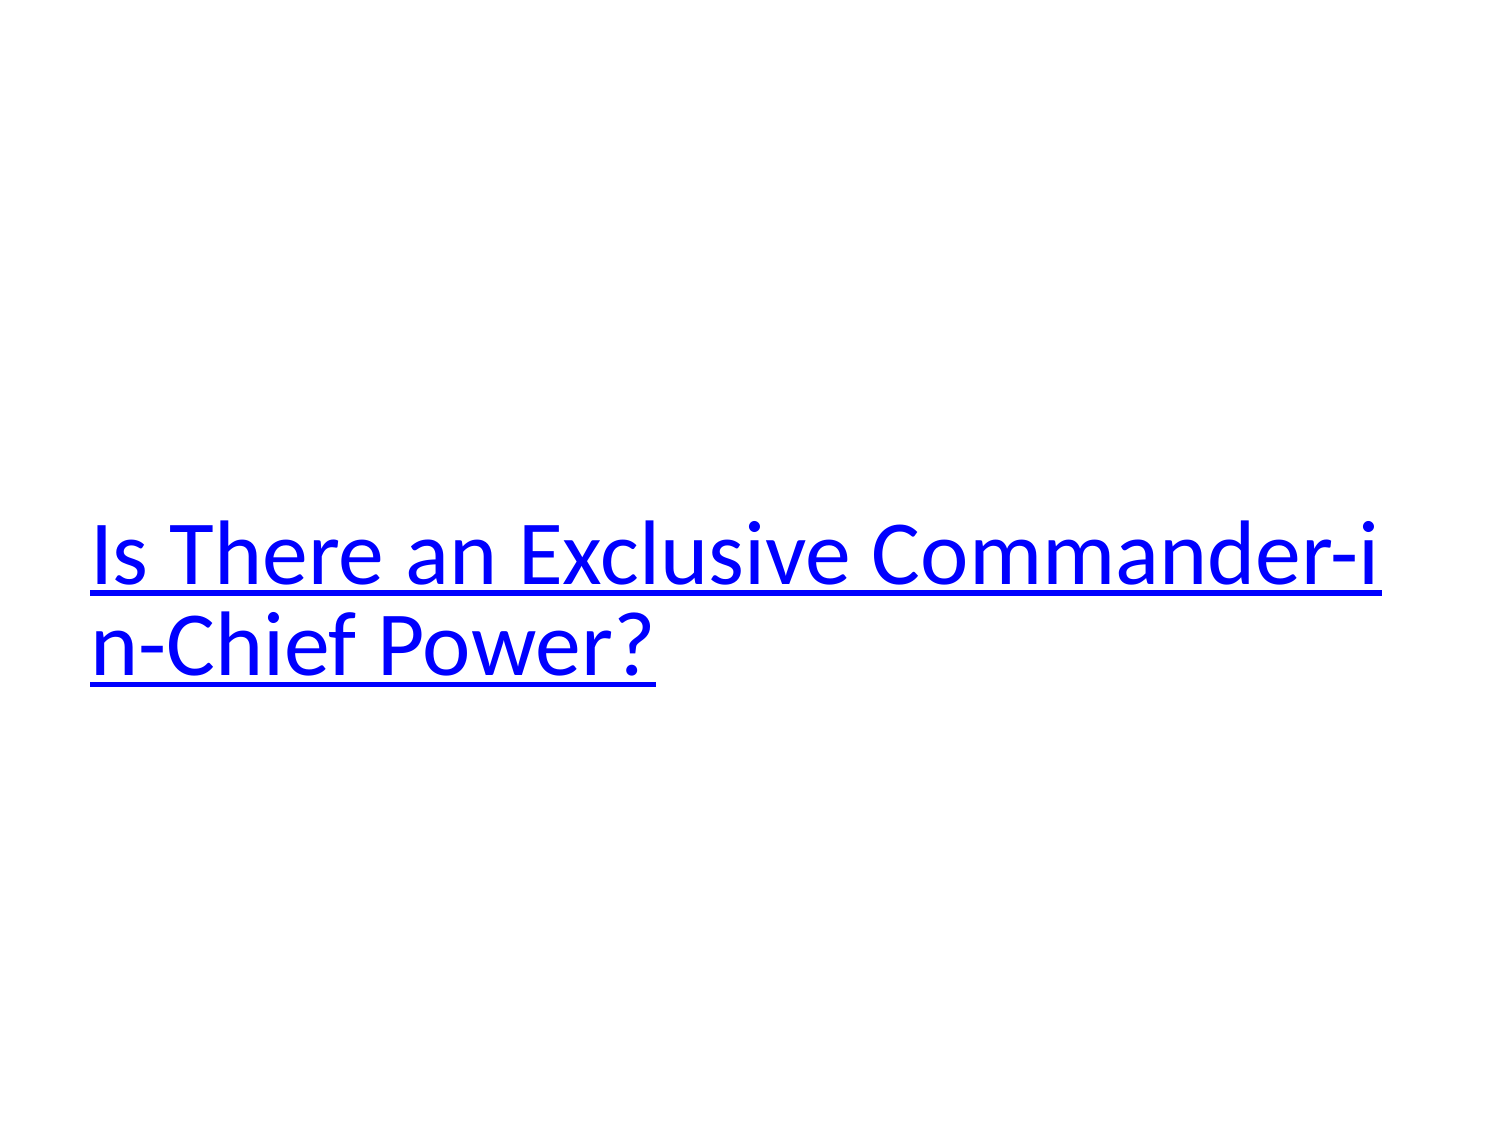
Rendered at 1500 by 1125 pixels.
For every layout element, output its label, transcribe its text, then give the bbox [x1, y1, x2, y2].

title Is There an Exclusive Commander-in-Chief Power? [74, 44, 1426, 1051]
